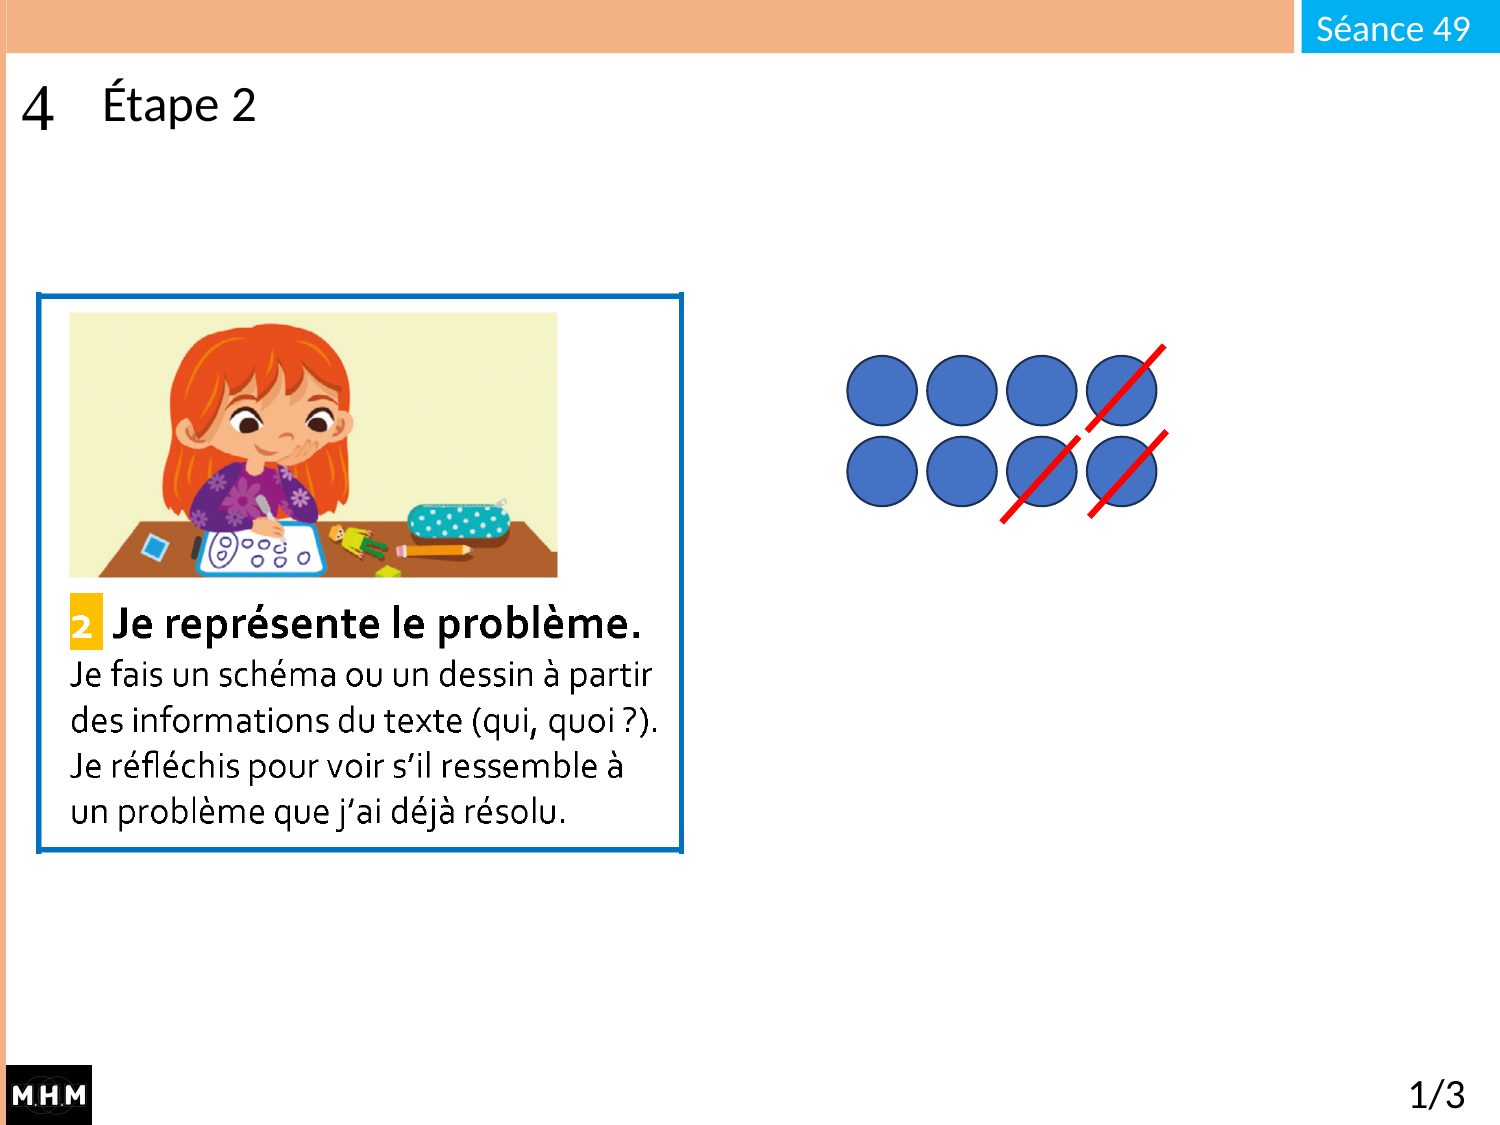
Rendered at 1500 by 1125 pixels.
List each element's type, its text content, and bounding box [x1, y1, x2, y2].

text_box [1006, 354, 1078, 427]
picture [6, 1065, 92, 1125]
picture [34, 292, 685, 854]
text_box [1085, 456, 1089, 486]
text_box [1089, 431, 1167, 517]
list 1/3 [1373, 1064, 1500, 1125]
text_box [846, 435, 918, 508]
title Étape 2 [87, 32, 1382, 140]
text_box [1086, 345, 1165, 432]
text_box [926, 435, 998, 508]
text_box [926, 354, 998, 427]
text_box [846, 354, 918, 427]
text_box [1001, 436, 1079, 523]
